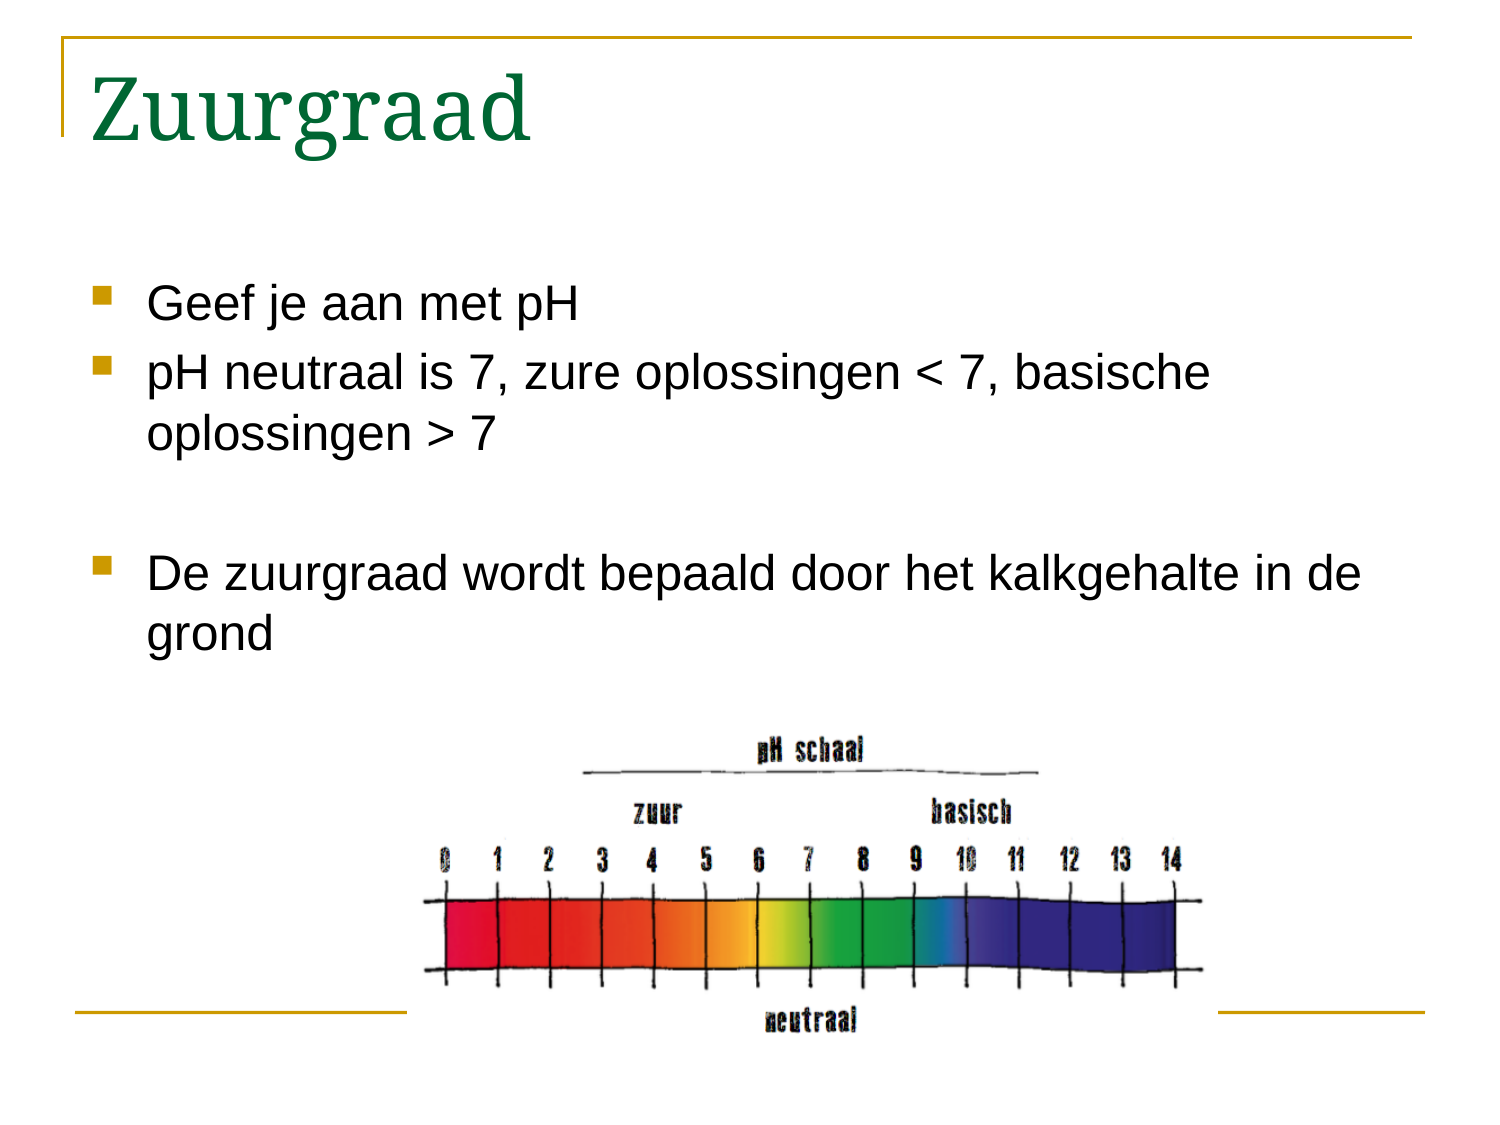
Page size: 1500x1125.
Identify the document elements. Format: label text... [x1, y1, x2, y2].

list Geef je aan met pH pH neutraal is 7, zure oplossingen < 7, basische oplossingen > 7 De zuurgraad wordt bepaald door het kalkgehalte in de grond [75, 262, 1425, 1006]
picture [407, 644, 1219, 1101]
title Zuurgraad [75, 45, 1425, 233]
